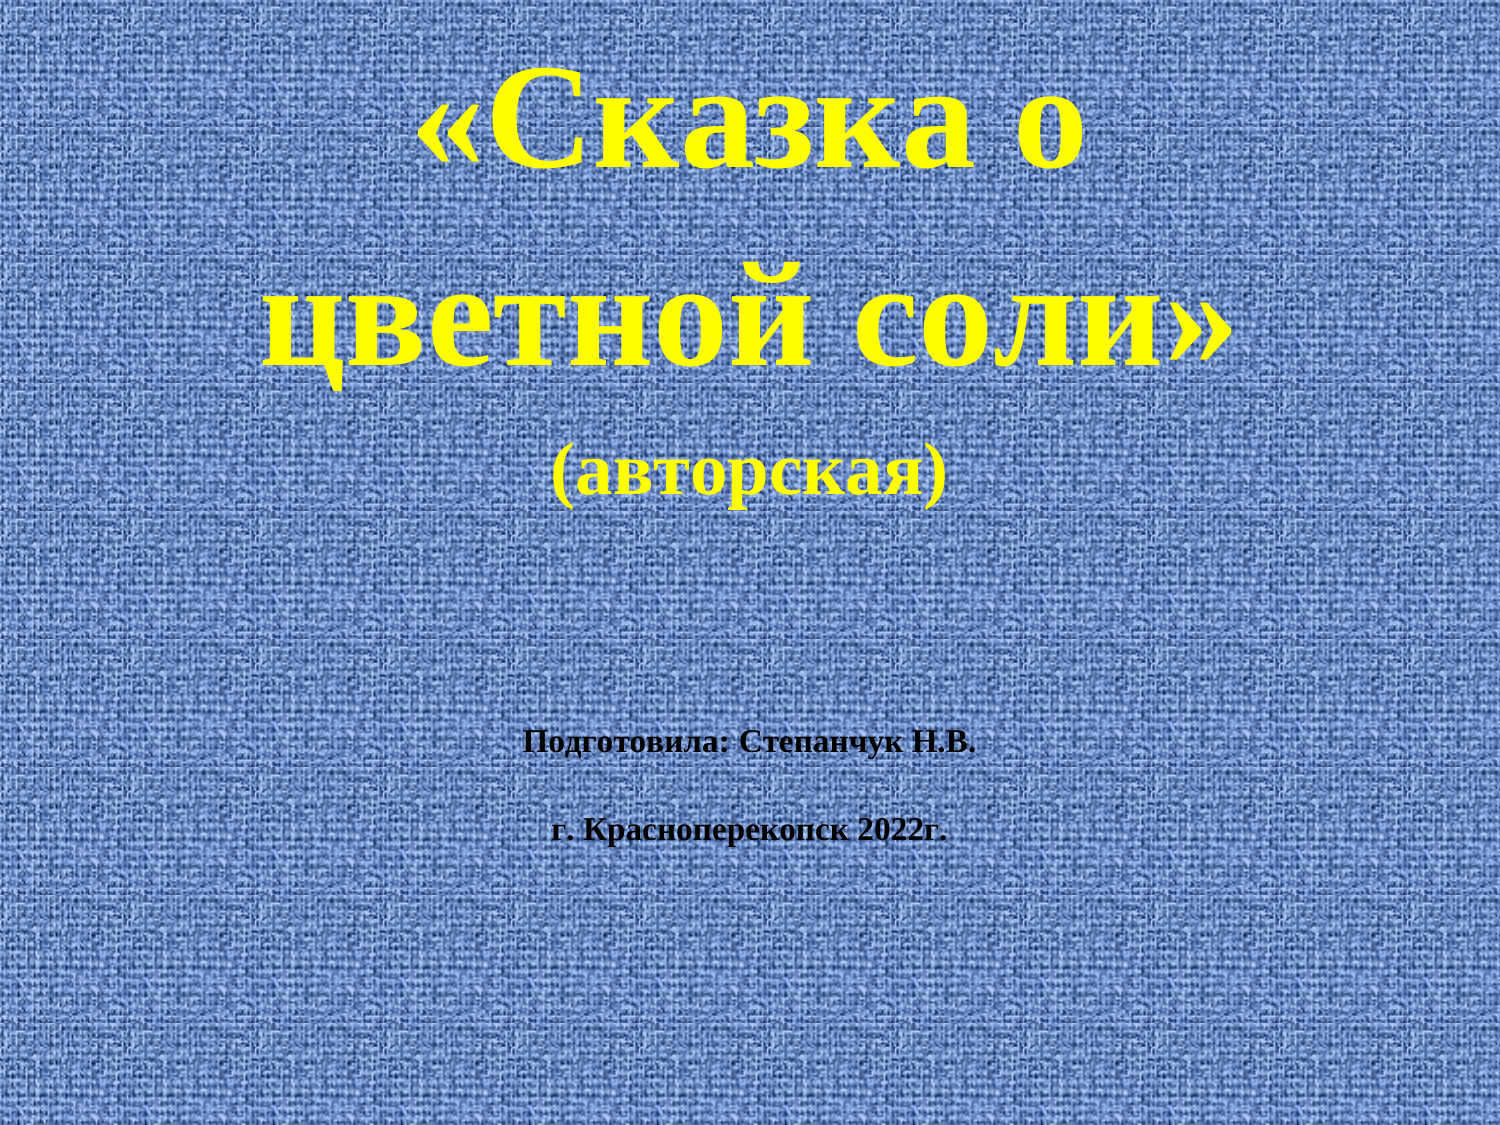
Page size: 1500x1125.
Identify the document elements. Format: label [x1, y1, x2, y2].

list [0, 0, 1500, 1125]
picture [232, 27, 1268, 1099]
